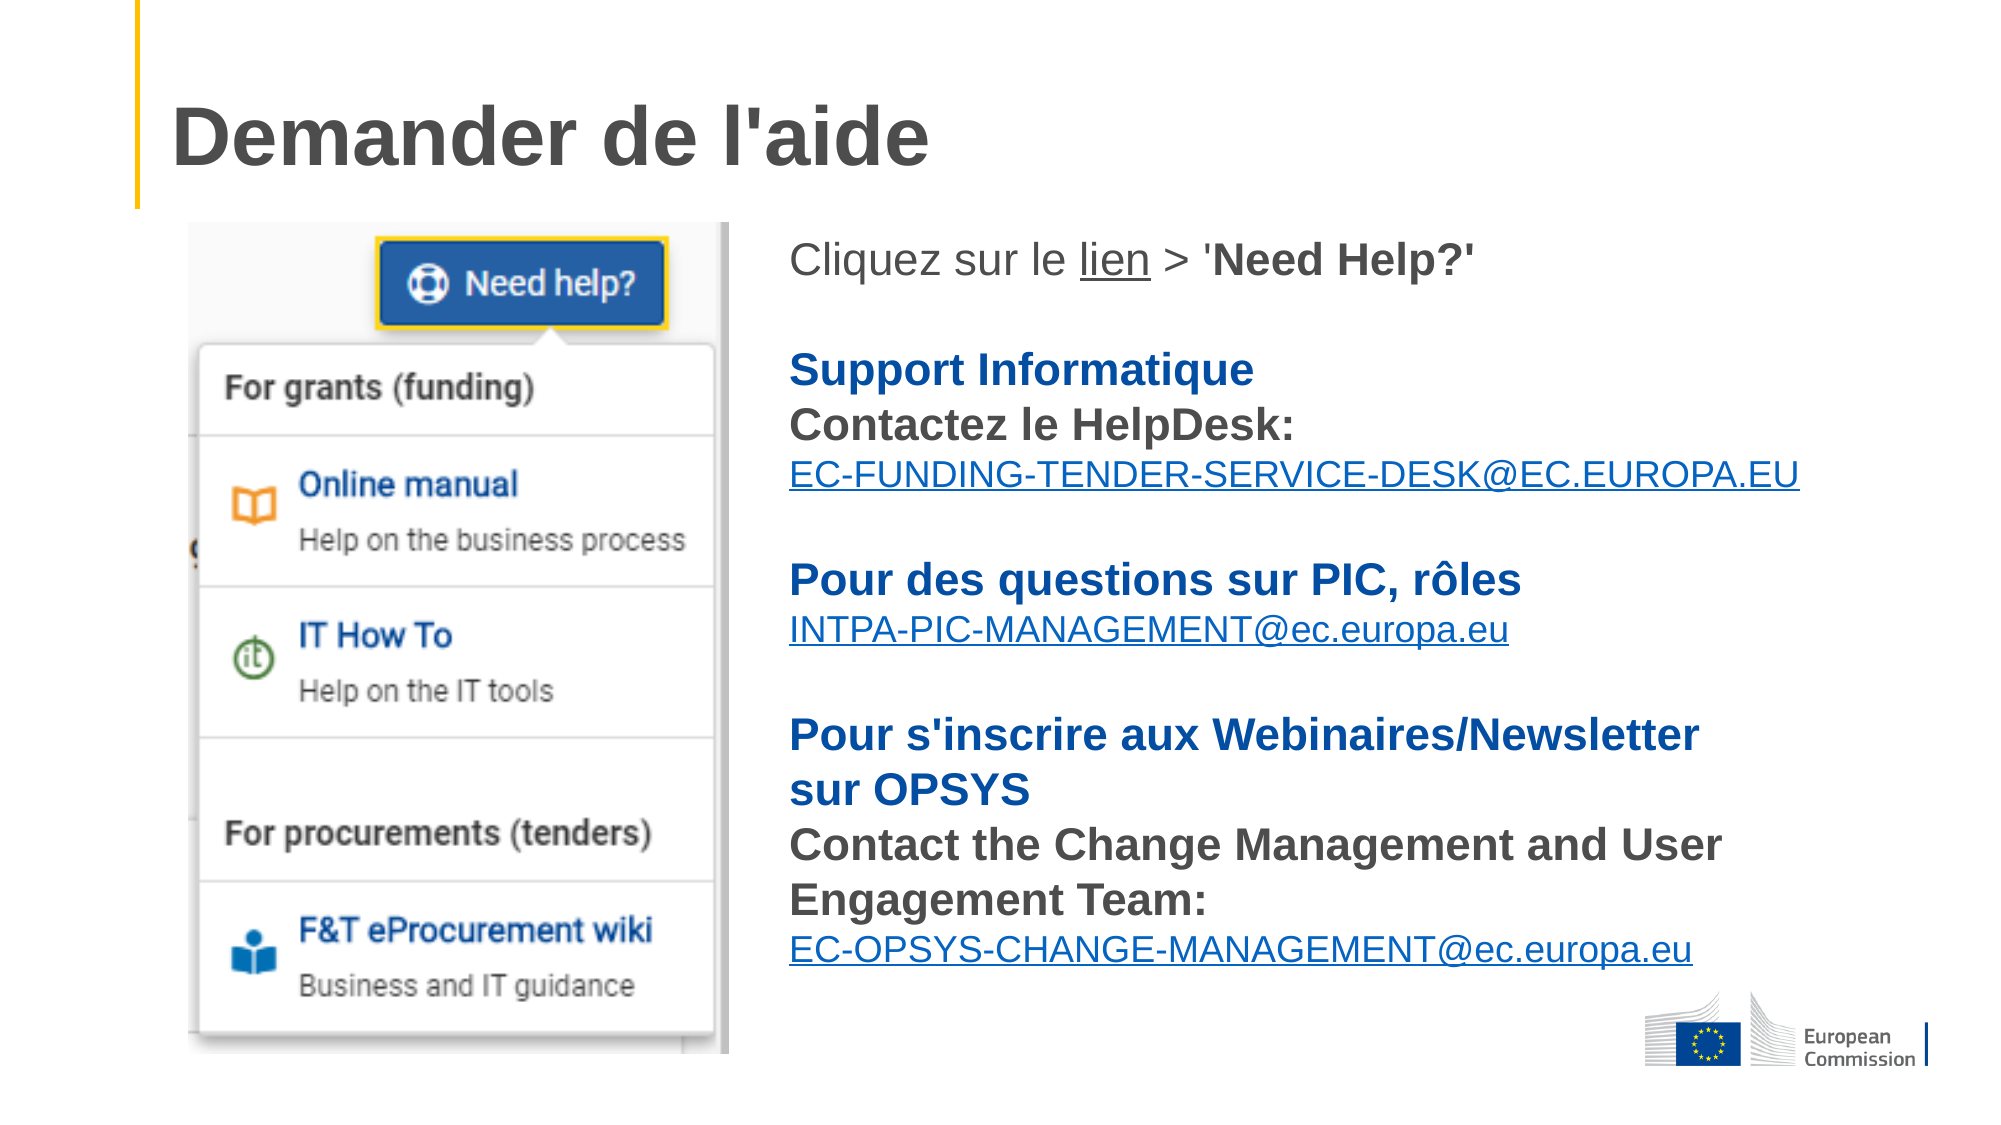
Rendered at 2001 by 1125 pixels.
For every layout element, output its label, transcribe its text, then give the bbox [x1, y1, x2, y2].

picture [188, 222, 729, 1055]
text_box Demander de l'aide [167, 78, 1946, 187]
picture [1645, 1023, 1928, 1066]
text_box Cliquez sur le lien > 'Need Help?' Support Informatique Contactez le HelpDesk: EC-FUNDING-TENDER-SERVICE-DESK@EC.EUROPA.EU Pour des questions sur PIC, rôles INTPA-PIC-MANAGEMENT@ec.europa.eu Pour s'inscrire aux Webinaires/Newsletter sur OPSYS Contact the Change Management and User Engagement Team: EC-OPSYS-CHANGE-MANAGEMENT@ec.europa.eu [774, 222, 1966, 1023]
